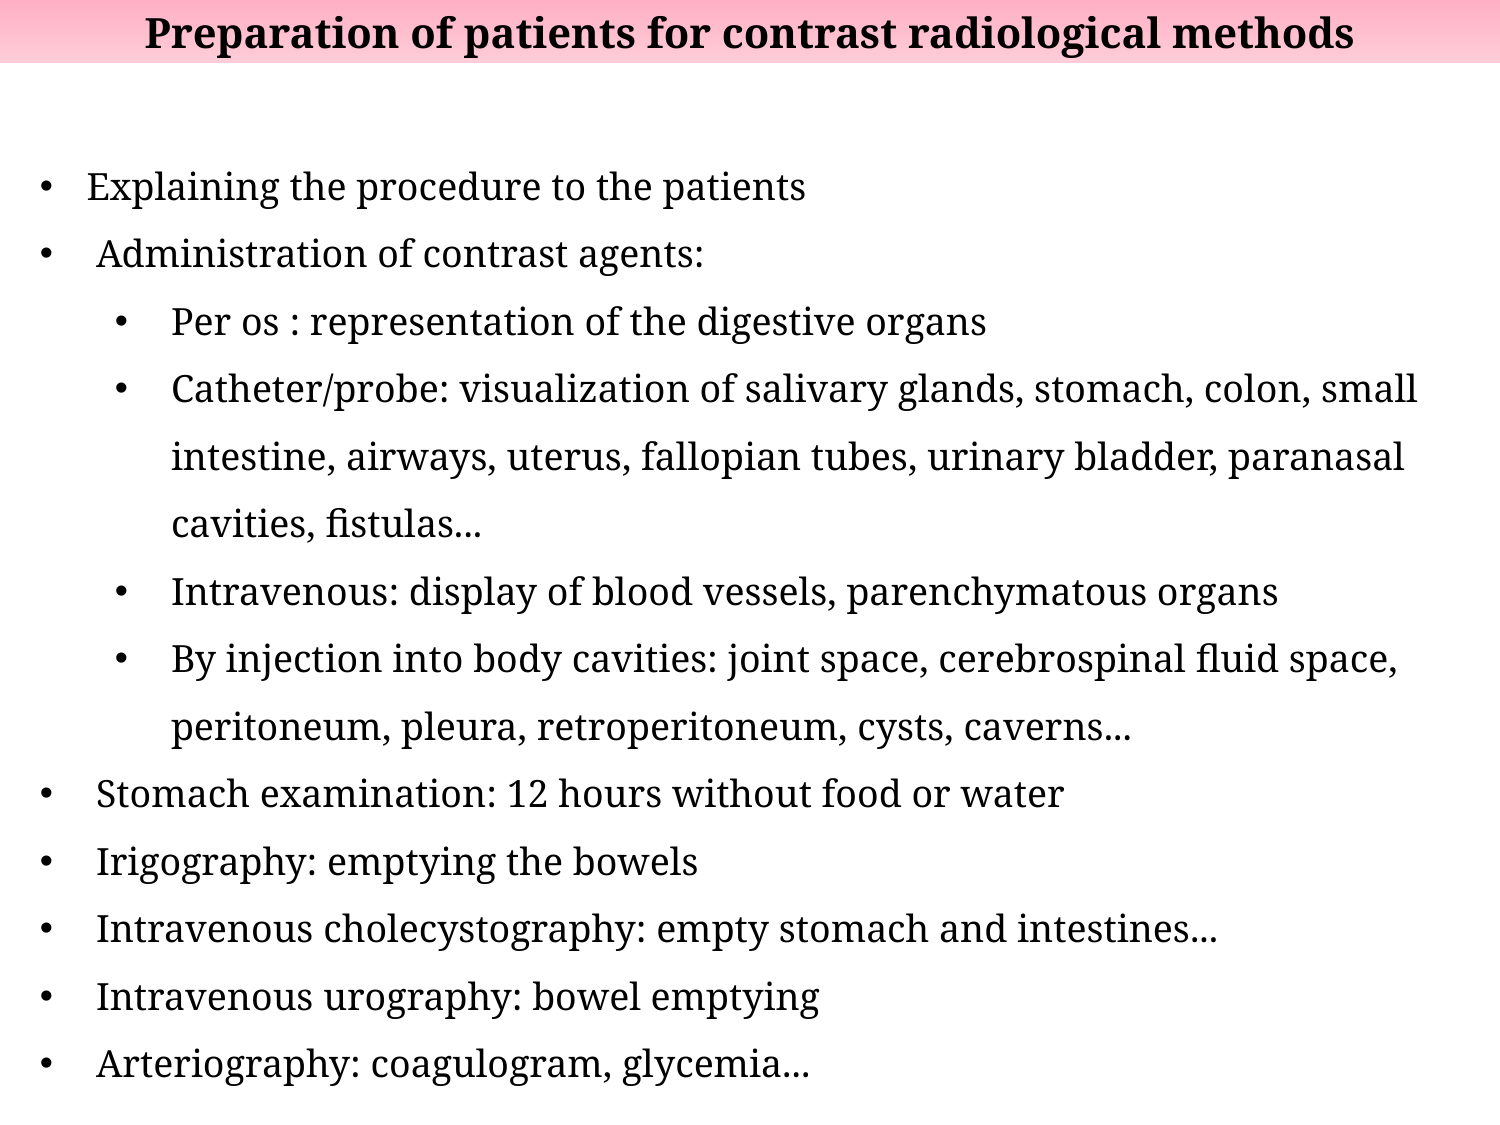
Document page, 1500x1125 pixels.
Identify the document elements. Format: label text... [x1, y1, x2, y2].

text_box Preparation of patients for contrast radiological methods [0, 0, 1500, 63]
text_box Explaining the procedure to the patients Administration of contrast agents: Per os : representation of the digestive organs Catheter/probe: visualization of salivary glands, stomach, colon, small intestine, airways, uterus, fallopian tubes, urinary bladder, paranasal cavities, fistulas... Intravenous: display of blood vessels, parenchymatous organs By injection into body cavities: joint space, cerebrospinal fluid space, peritoneum, pleura, retroperitoneum, cysts, caverns... Stomach examination: 12 hours without food or water Irigography: emptying the bowels Intravenous cholecystography: empty stomach and intestines... Intravenous urography: bowel emptying Arteriography: coagulogram, glycemia... [24, 132, 1488, 1093]
